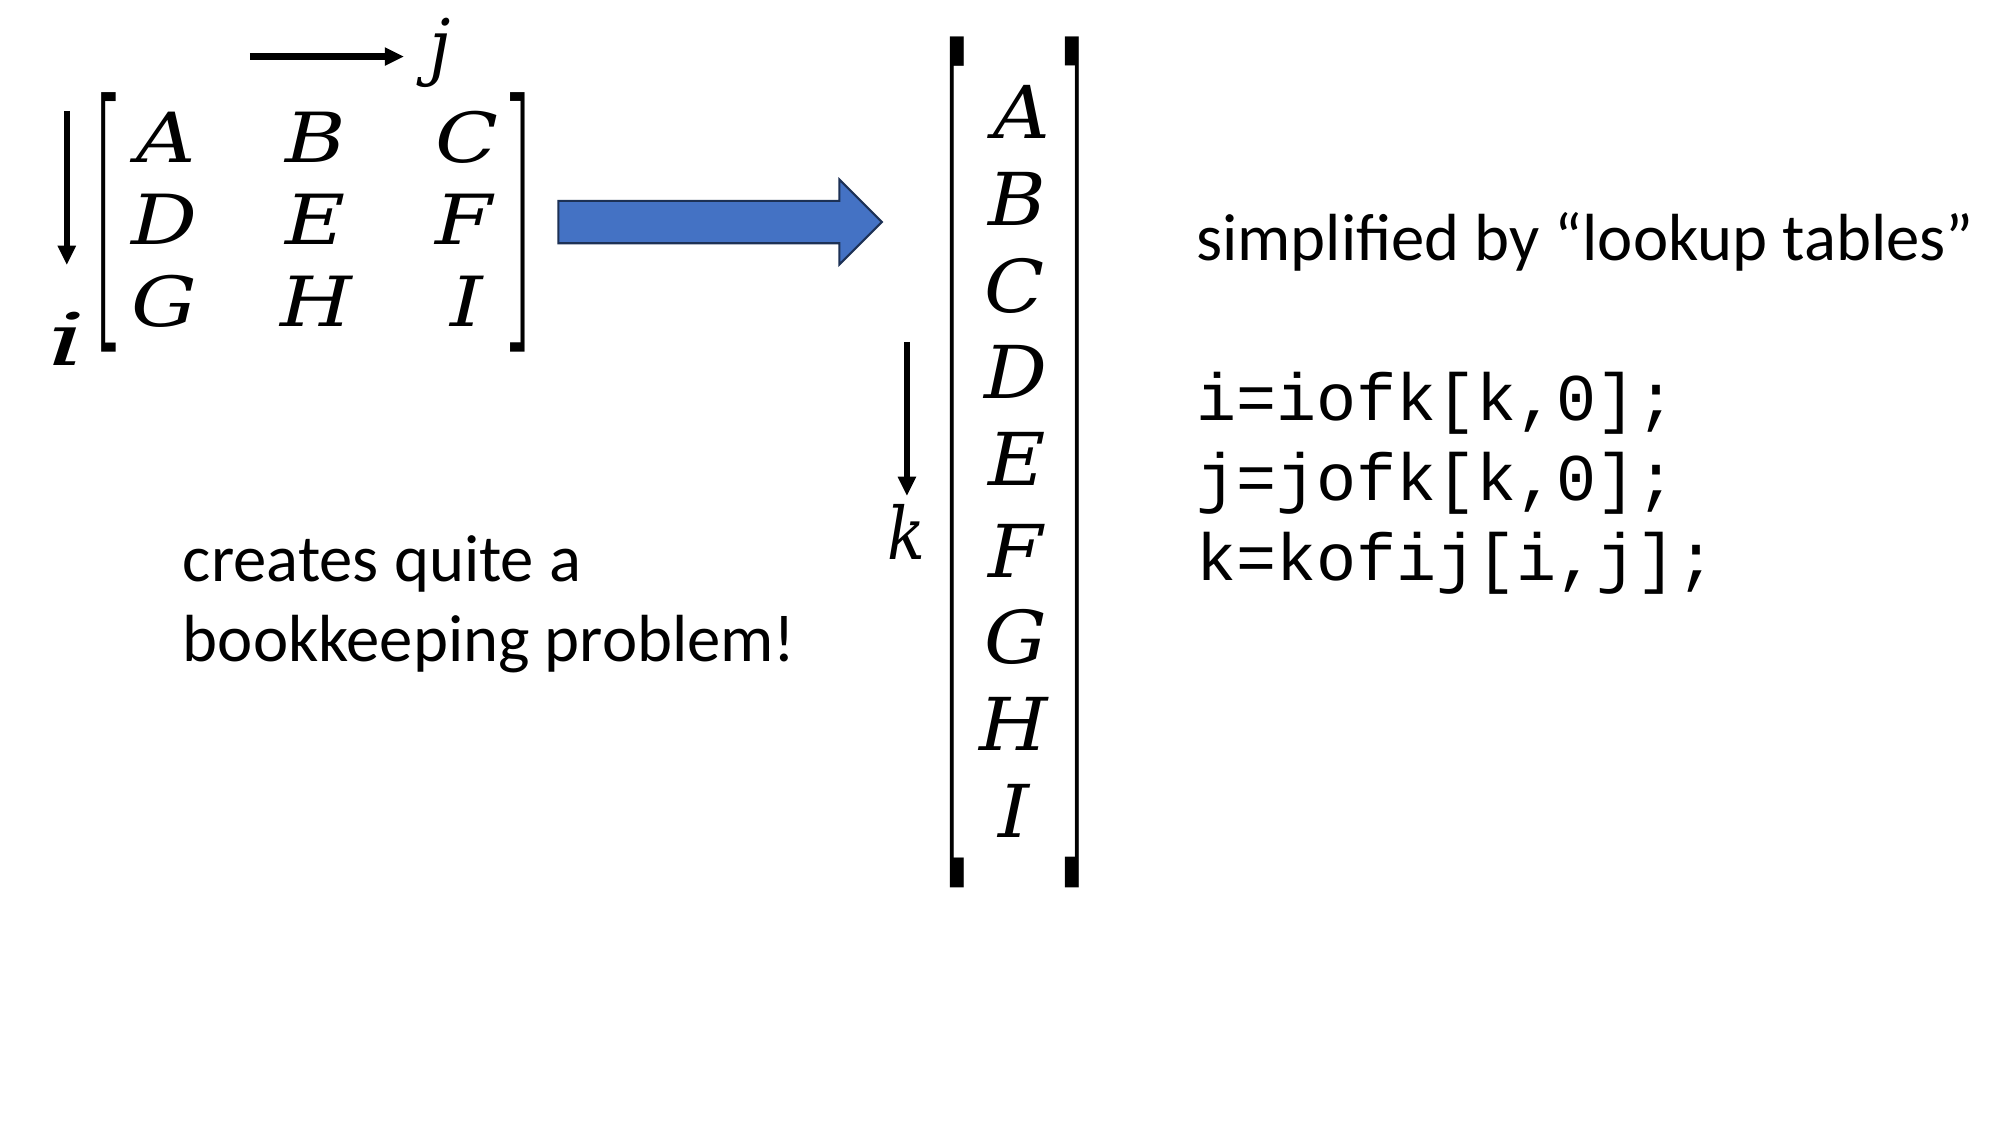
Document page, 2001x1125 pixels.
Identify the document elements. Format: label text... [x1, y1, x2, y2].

text_box [557, 177, 884, 268]
text_box simplified by “lookup tables” i=iofk[k,0]; j=jofk[k,0]; k=kofij[i,j]; [1181, 186, 2000, 761]
text_box creates quite a bookkeeping problem! [168, 507, 850, 843]
